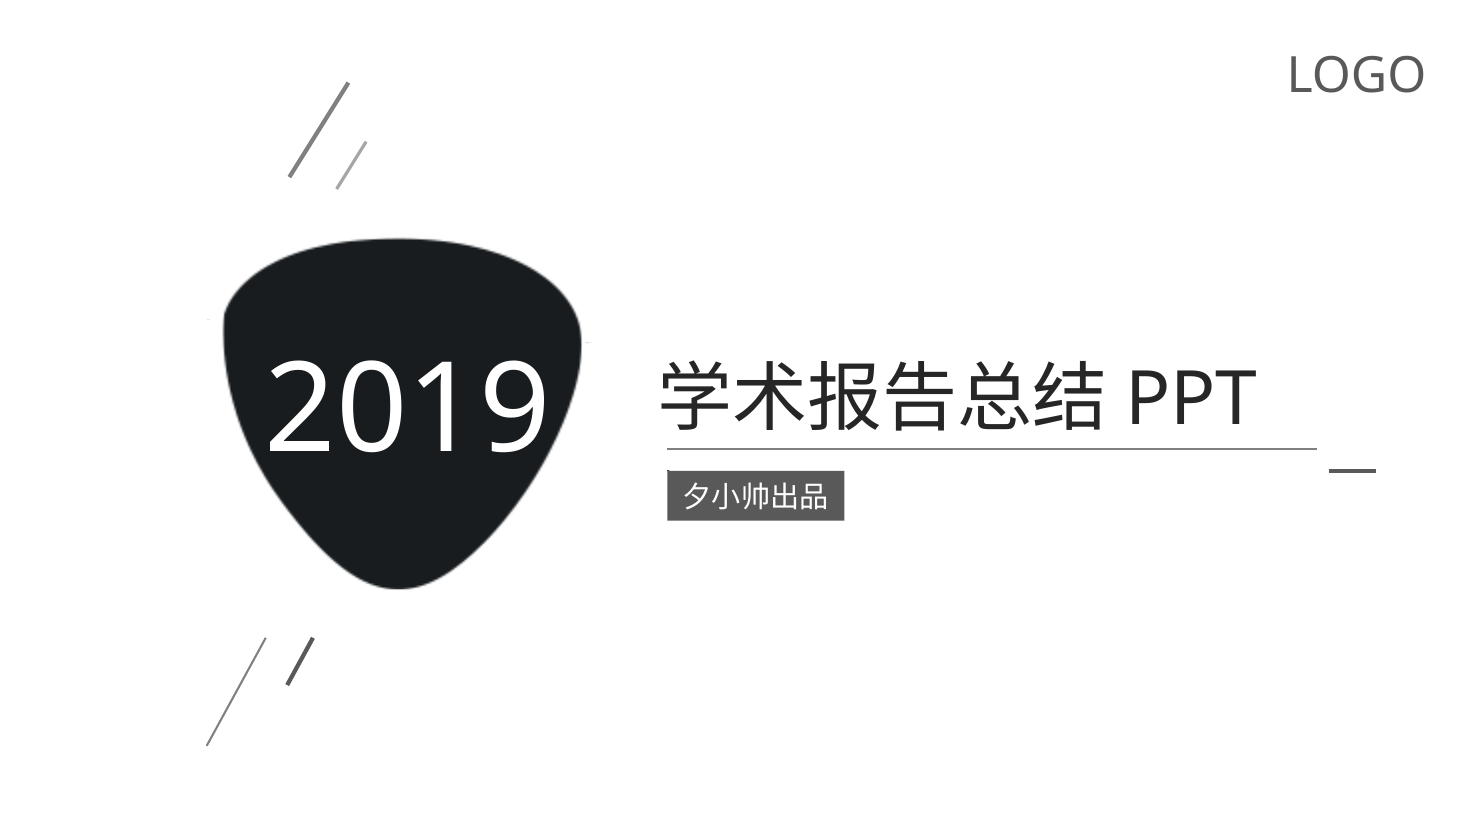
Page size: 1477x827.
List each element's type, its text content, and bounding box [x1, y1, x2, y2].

text_box 学术报告总结PPT [637, 342, 1331, 448]
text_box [286, 637, 314, 686]
text_box LOGO [1254, 35, 1459, 111]
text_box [289, 82, 349, 178]
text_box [336, 141, 367, 190]
text_box 夕小帅出品 [667, 470, 845, 521]
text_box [206, 637, 266, 747]
picture [170, 200, 633, 614]
